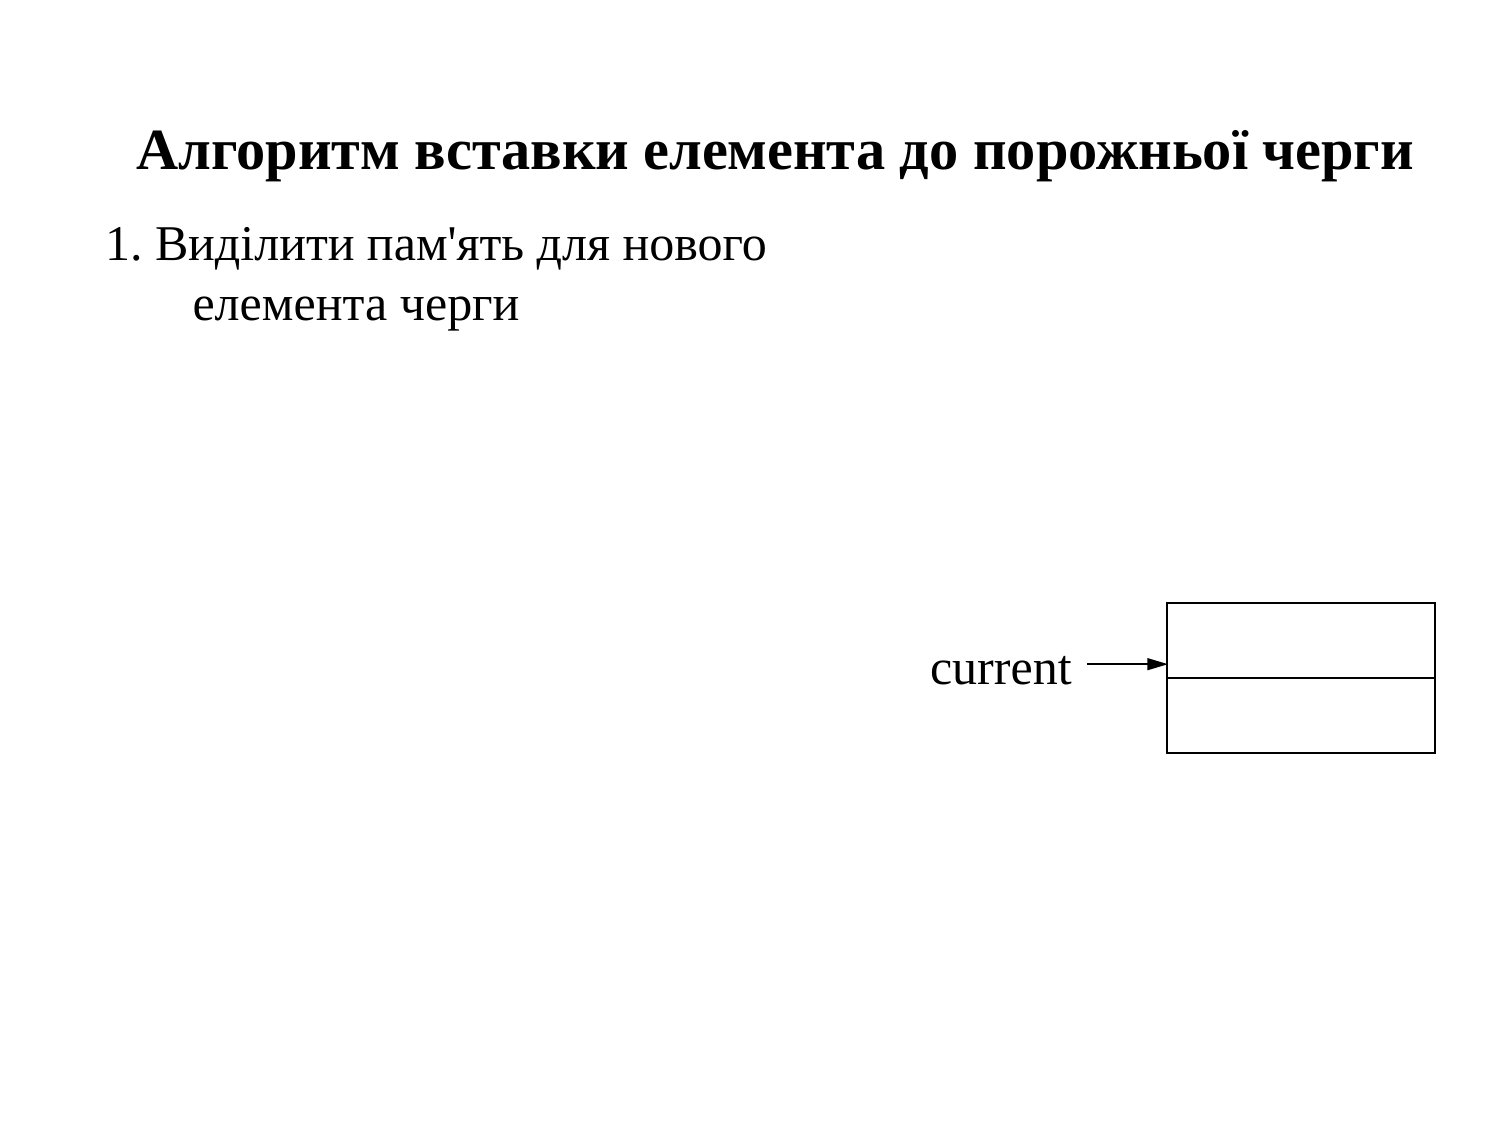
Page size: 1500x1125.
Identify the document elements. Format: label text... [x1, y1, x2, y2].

title Алгоритм вставки елемента до порожньої черги [112, 89, 1439, 203]
list 1. Виділити пам'ять для нового елемента черги [0, 202, 928, 353]
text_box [915, 626, 1169, 702]
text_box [1167, 603, 1436, 758]
